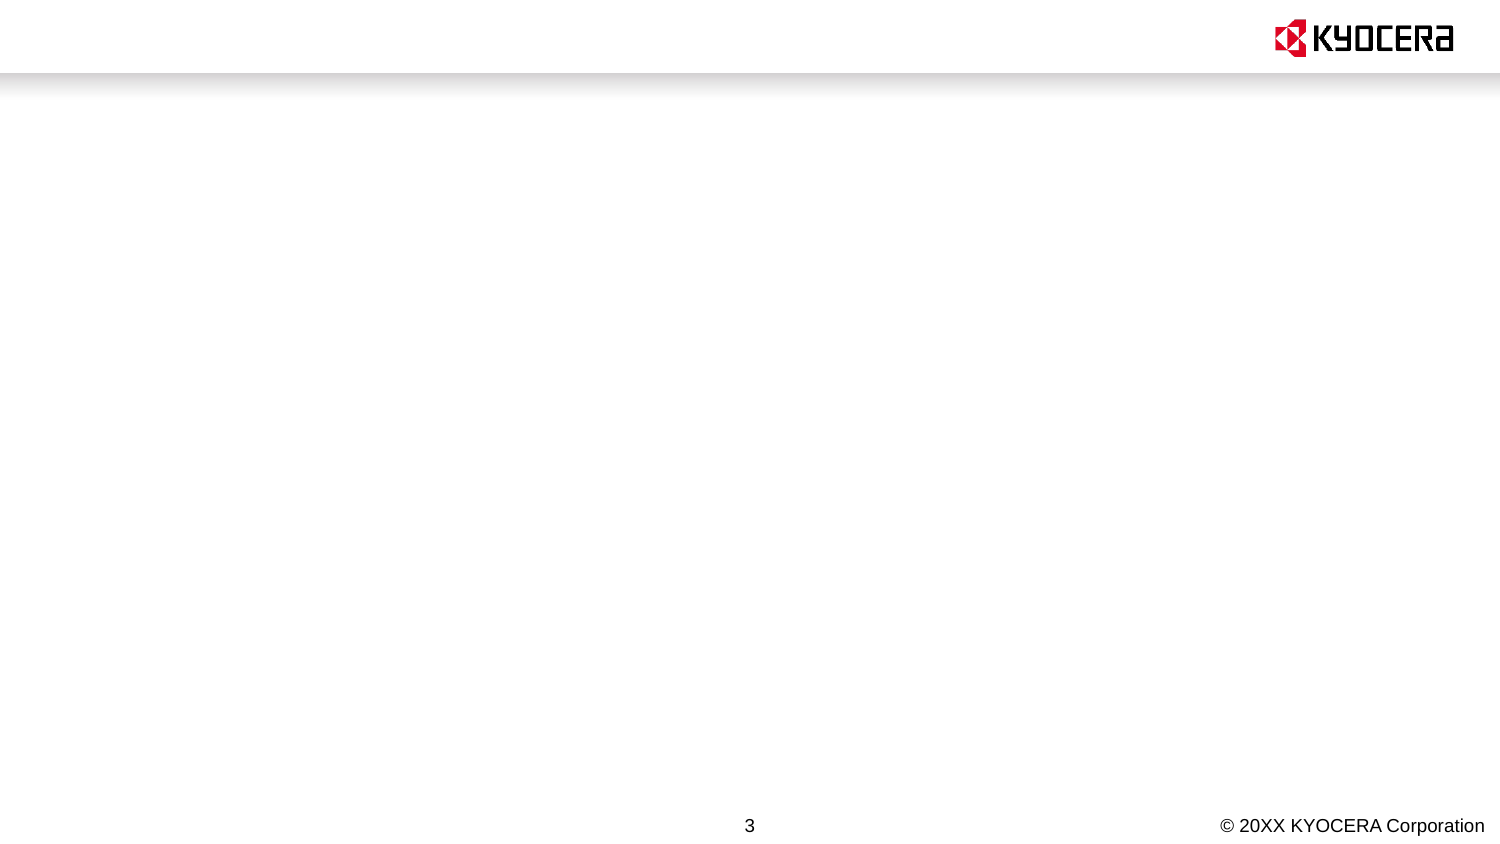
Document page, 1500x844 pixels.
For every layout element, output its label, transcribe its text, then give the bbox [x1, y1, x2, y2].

slide_number 3 [685, 798, 815, 844]
footer © 20XX KYOCERA Corporation [1056, 798, 1500, 844]
picture [0, 73, 1500, 100]
picture [1257, 6, 1471, 70]
